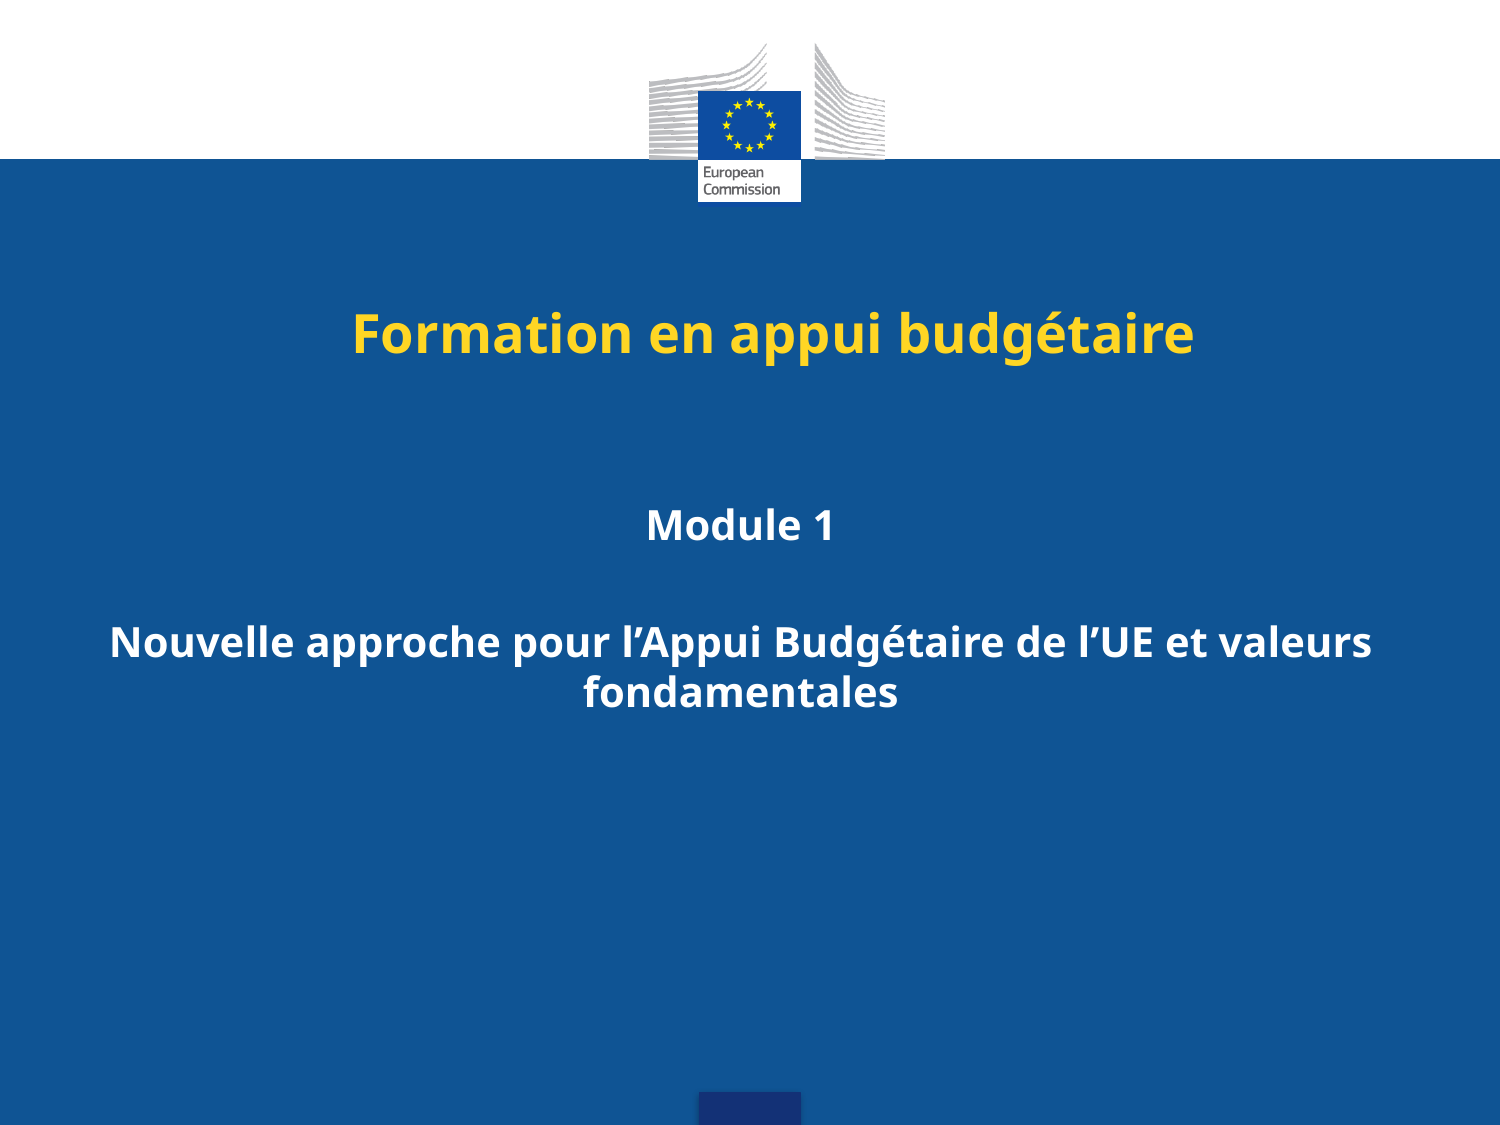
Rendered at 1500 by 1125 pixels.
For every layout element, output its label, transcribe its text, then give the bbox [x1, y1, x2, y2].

subtitle Module 1 Nouvelle approche pour l’Appui Budgétaire de l’UE et valeurs fondamentales [40, 491, 1442, 776]
title Formation en appui budgétaire [88, 266, 1459, 398]
